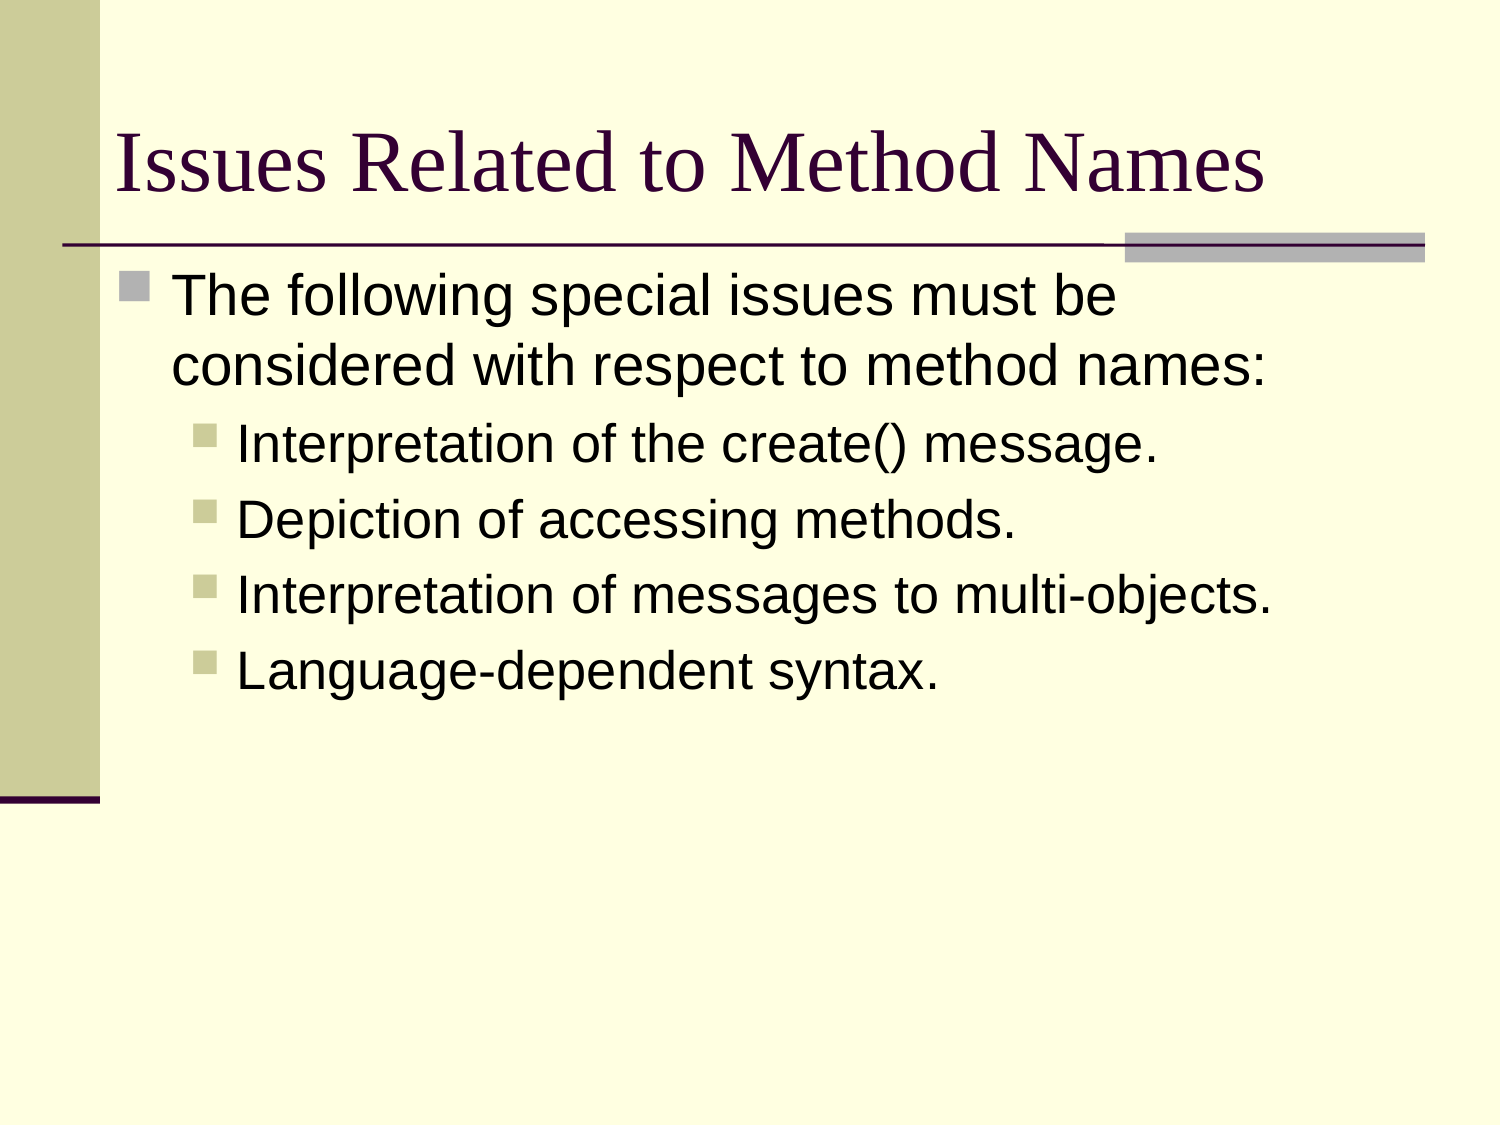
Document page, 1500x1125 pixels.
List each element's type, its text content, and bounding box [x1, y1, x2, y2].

title Issues Related to Method Names [99, 62, 1376, 249]
list The following special issues must be considered with respect to method names: Interpretation of the create() message. Depiction of accessing methods. Interpretation of messages to multi-objects. Language-dependent syntax. [99, 249, 1376, 994]
